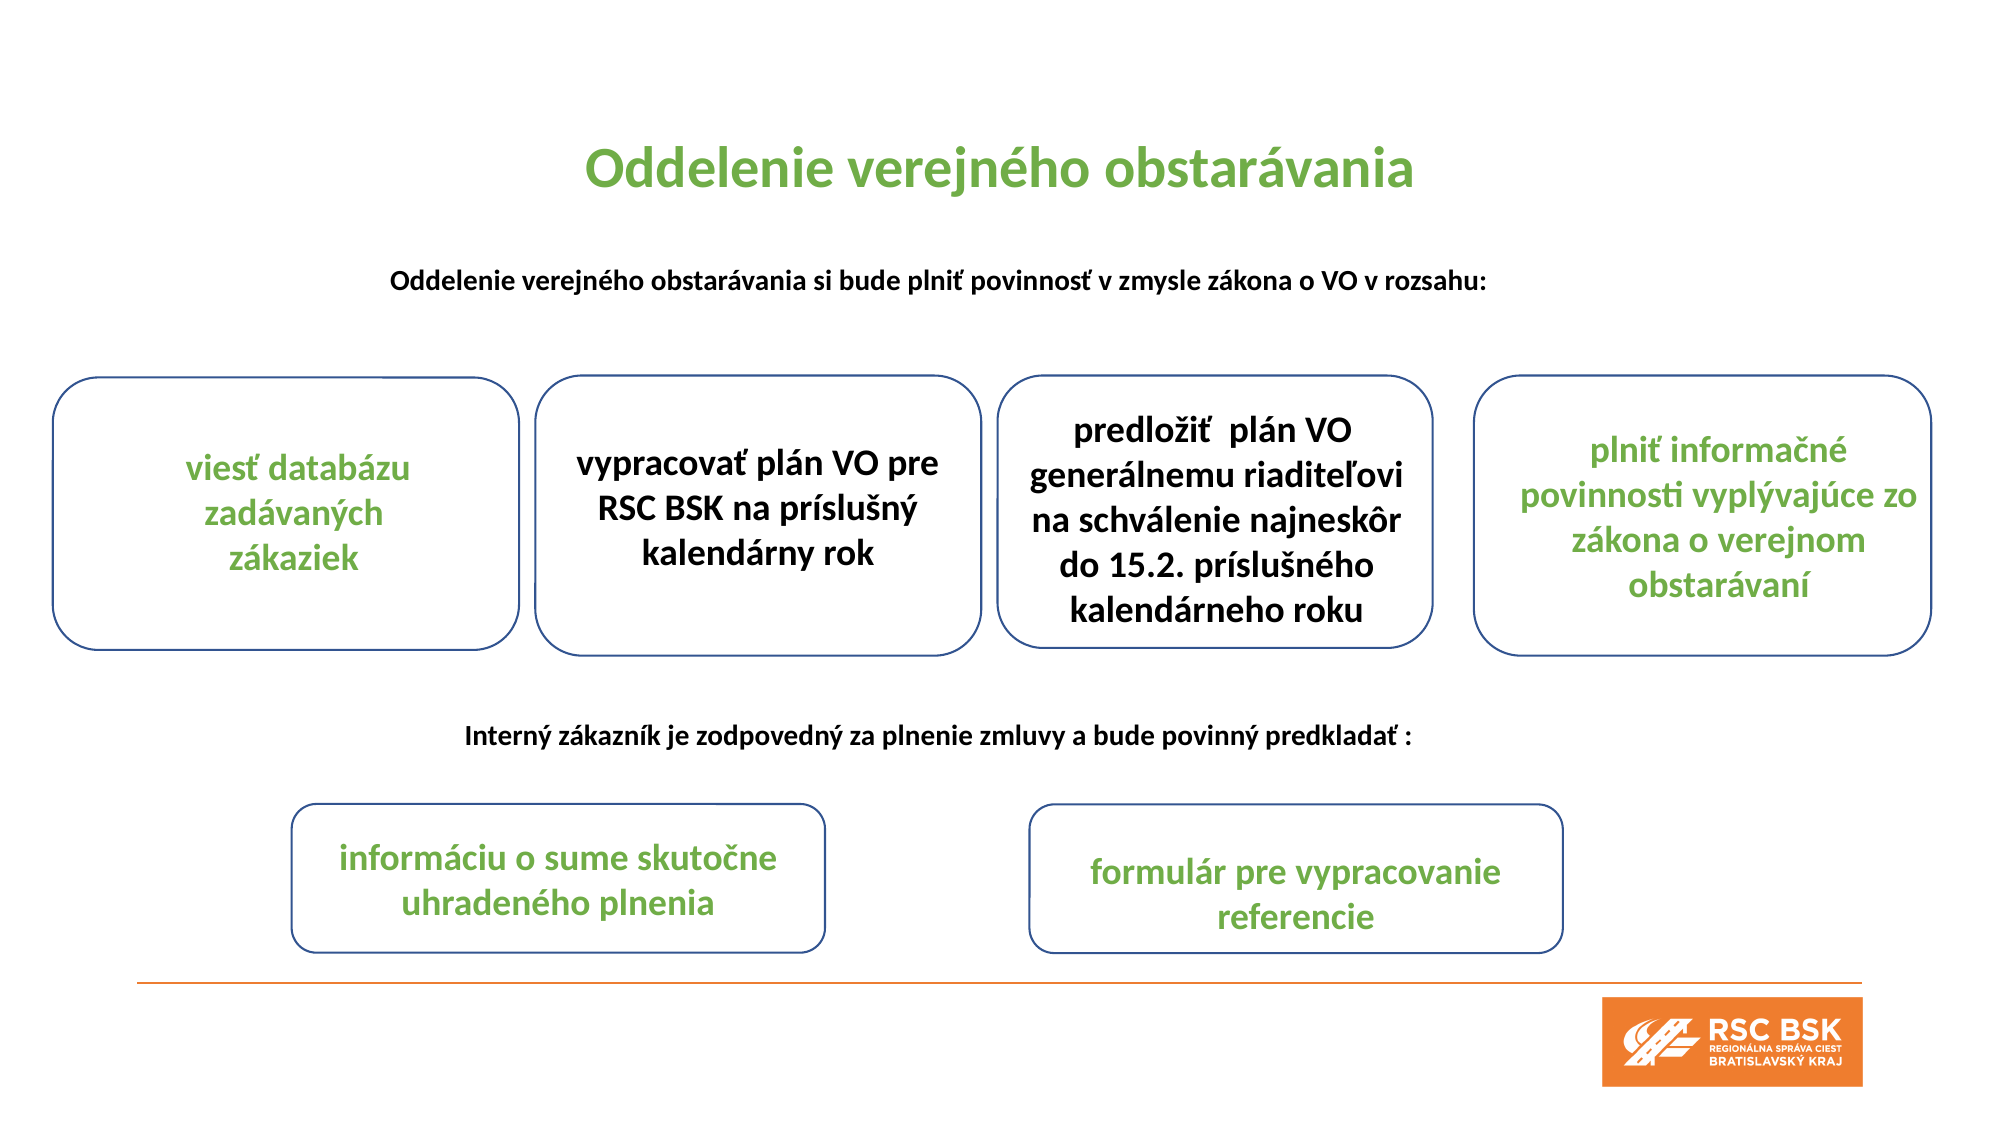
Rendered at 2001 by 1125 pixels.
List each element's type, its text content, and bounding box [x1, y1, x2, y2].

text_box vypracovať plán VO pre RSC BSK na príslušný kalendárny rok [537, 430, 979, 581]
text_box formulár pre vypracovanie referencie [1037, 839, 1555, 944]
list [1602, 997, 1863, 1087]
text_box [534, 374, 983, 657]
text_box [996, 401, 1001, 623]
text_box [1003, 374, 1428, 397]
text_box plniť informačné povinnosti vyplývajúce zo zákona o verejnom obstarávaní [1500, 417, 1938, 612]
text_box predložiť plán VO generálnemu riaditeľovi na schválenie najneskôr do 15.2. príslušného kalendárneho roku [1001, 397, 1433, 638]
text_box [1012, 638, 1418, 649]
text_box [1028, 803, 1564, 955]
text_box informáciu o sume skutočne uhradeného plnenia [290, 802, 827, 954]
title Oddelenie verejného obstarávania [137, 59, 1863, 278]
text_box viesť databázu zadávaných zákaziek [120, 435, 467, 585]
text_box [1472, 374, 1933, 657]
text_box Oddelenie verejného obstarávania si bude plniť povinnosť v zmysle zákona o VO v rozsahu: Interný zákazník je zodpovedný za plnenie zmluvy a bude povinný predkladať : [52, 254, 1826, 794]
text_box [51, 376, 521, 651]
